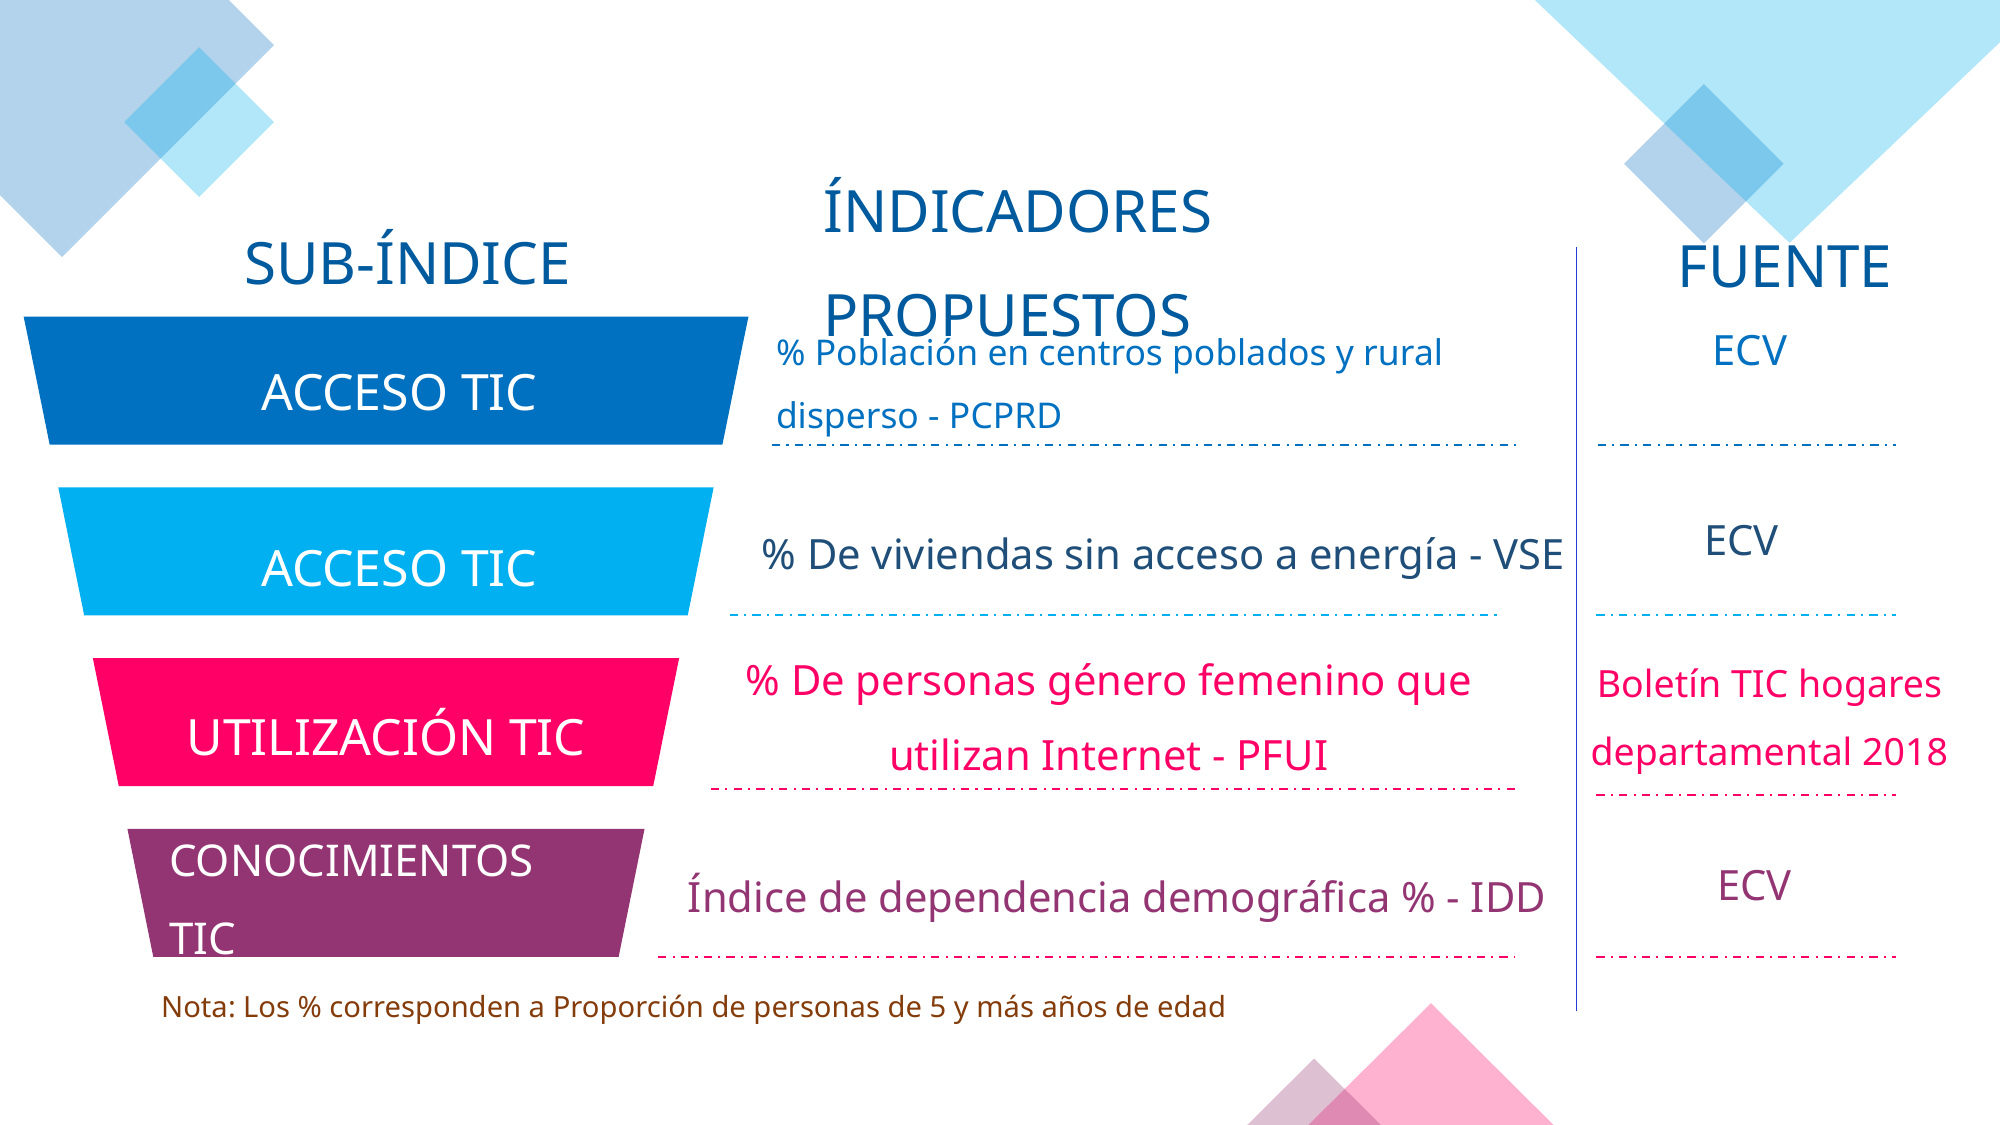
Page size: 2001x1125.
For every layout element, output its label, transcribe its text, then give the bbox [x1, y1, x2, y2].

text_box [0, 0, 276, 259]
text_box [1345, 1030, 1556, 1125]
text_box [1533, 0, 2000, 194]
text_box ECV [1687, 834, 1822, 910]
text_box % Población en centros poblados y rural disperso - PCPRD [776, 308, 1563, 504]
text_box ÍNDICADORES PROPUESTOS [823, 138, 1569, 349]
text_box ECV [1674, 488, 1809, 564]
text_box SUB-ÍNDICE [185, 191, 631, 296]
text_box Boletín TIC hogares departamental 2018 [1577, 637, 1968, 773]
text_box Nota: Los % corresponden a Proporción de personas de 5 y más años de edad [146, 981, 1460, 1032]
text_box % De viviendas sin acceso a energía - VSE [1577, 503, 1588, 579]
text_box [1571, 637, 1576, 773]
text_box % De personas género femenino que utilizan Internet - PFUI [749, 628, 1490, 779]
text_box FUENTE [1664, 194, 1906, 300]
text_box ECV [1683, 298, 1818, 374]
text_box [122, 45, 276, 191]
text_box Índice de dependencia demográfica % - IDD [749, 845, 1556, 921]
text_box [1245, 1057, 1383, 1125]
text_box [23, 316, 749, 958]
text_box % De viviendas sin acceso a energía - VSE [749, 503, 1576, 579]
text_box [1622, 124, 1735, 206]
